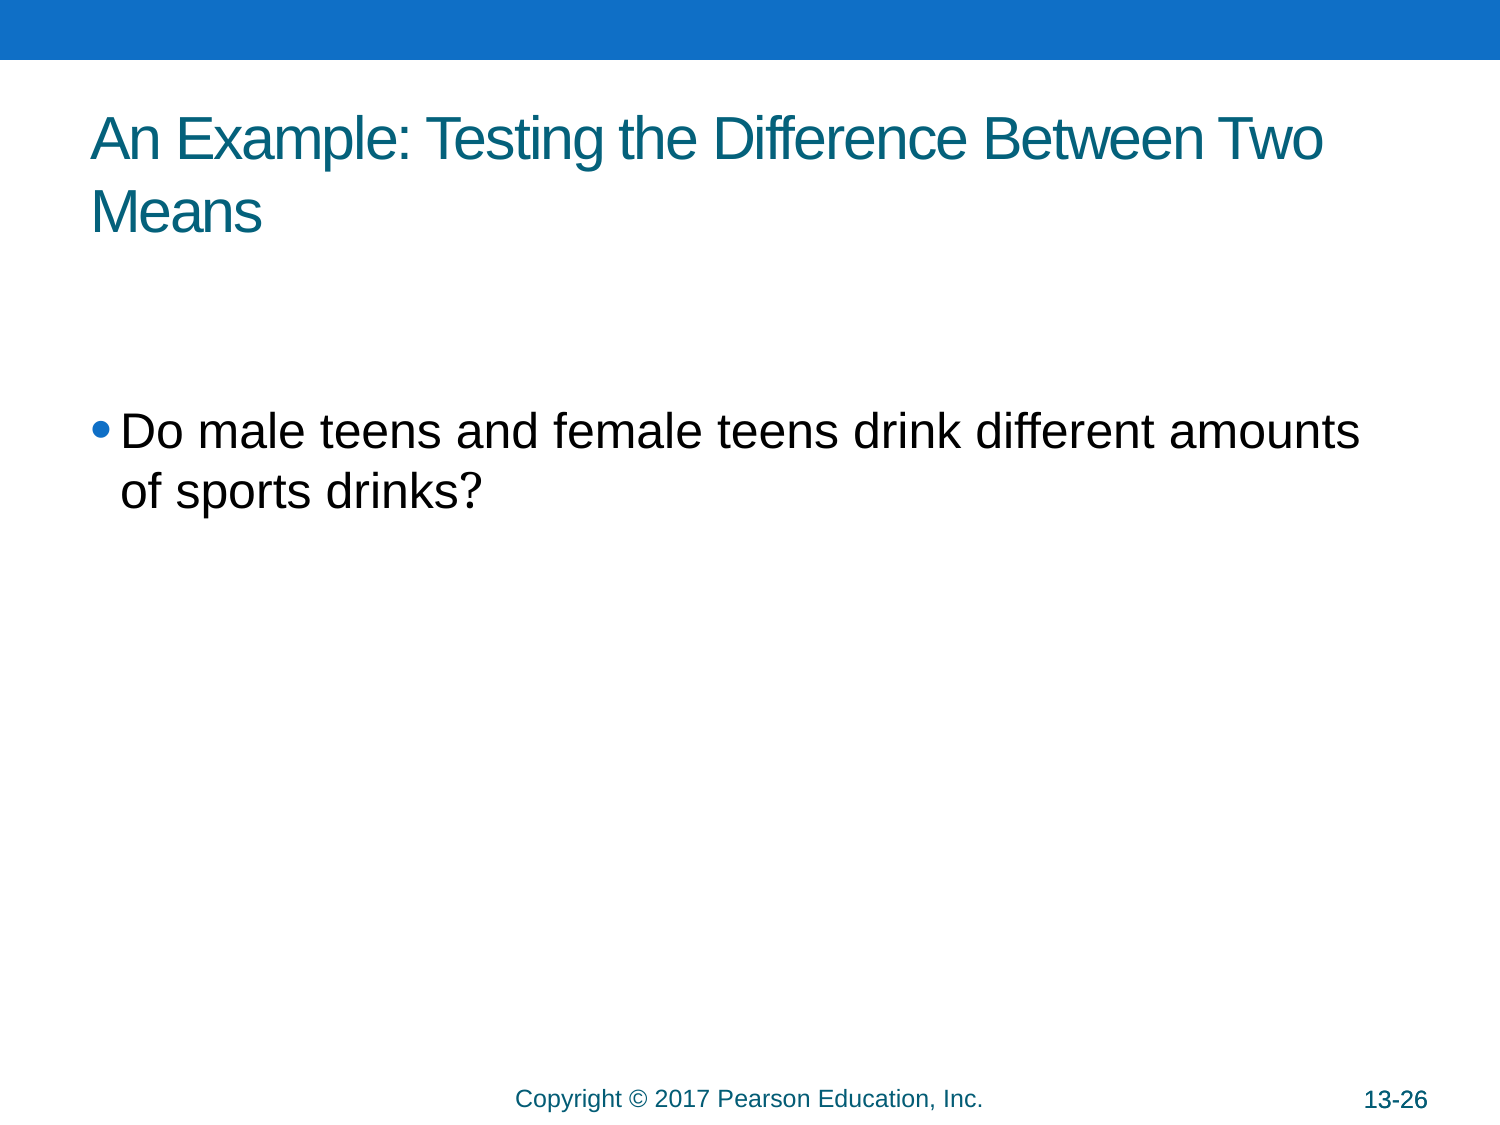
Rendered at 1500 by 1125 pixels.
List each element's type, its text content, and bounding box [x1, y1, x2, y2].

picture [641, 1100, 647, 1107]
title An Example: Testing the Difference Between Two Means [75, 90, 1425, 253]
list Do male teens and female teens drink different amounts of sports drinks? [75, 391, 1425, 1063]
